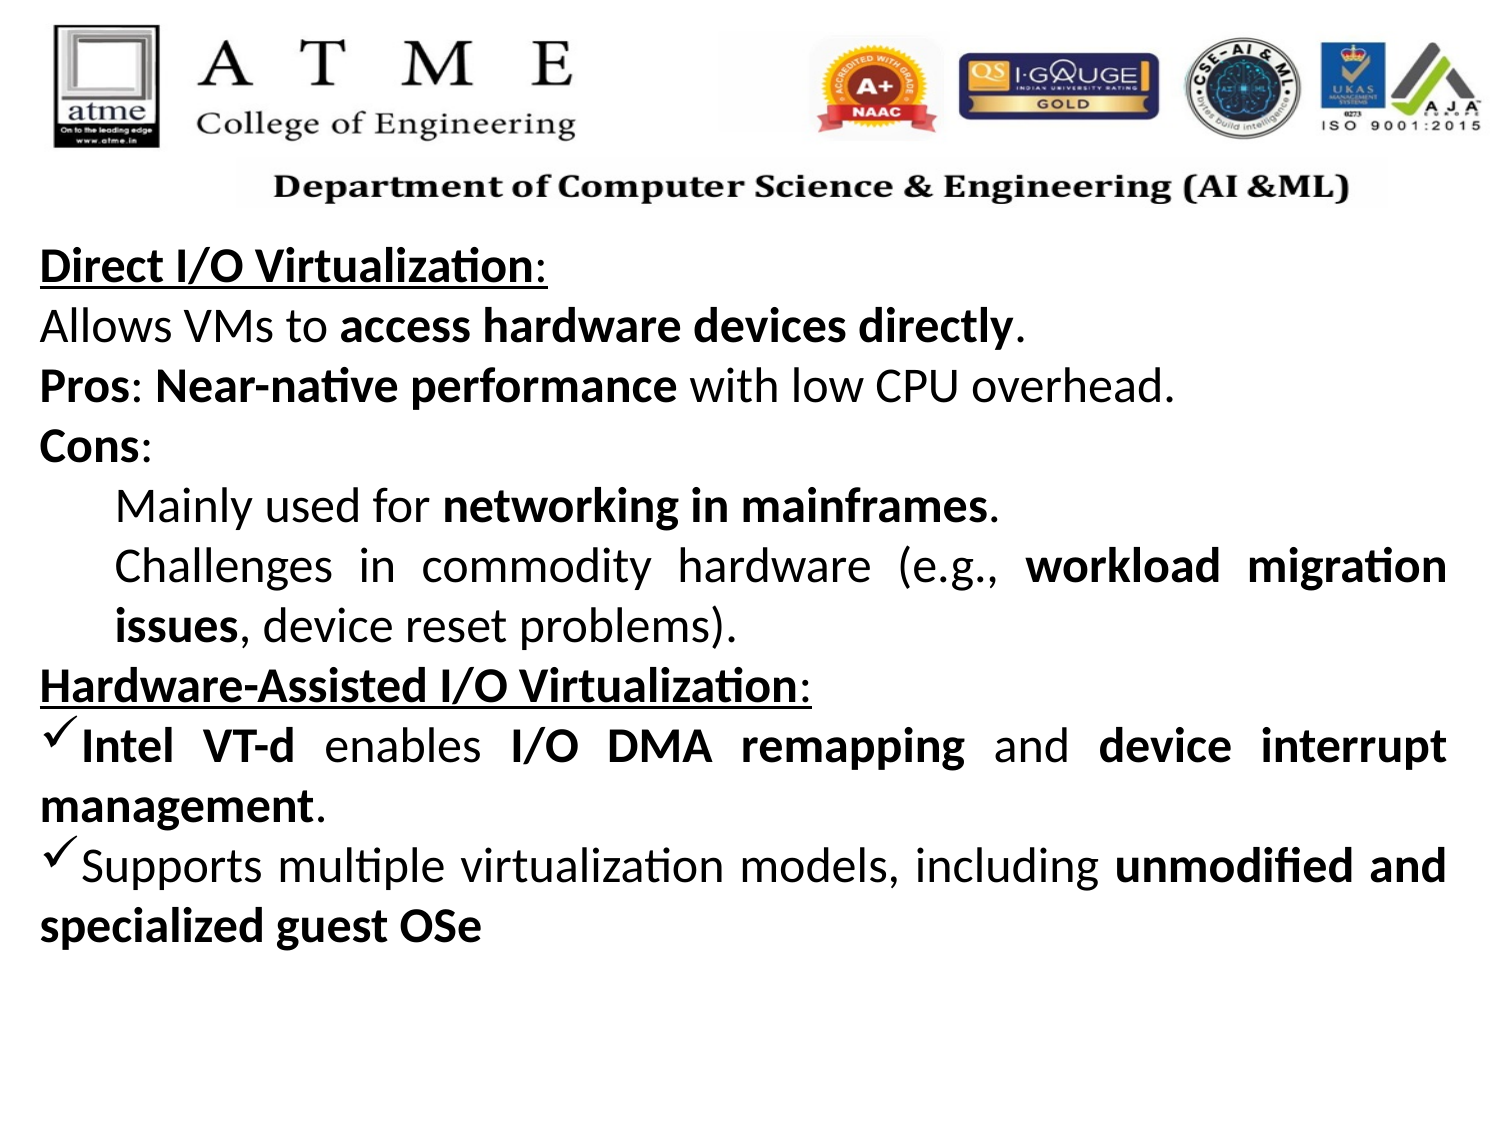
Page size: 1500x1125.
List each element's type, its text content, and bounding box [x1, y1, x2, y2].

picture [24, 0, 1500, 226]
text_box Direct I/O Virtualization: Allows VMs to access hardware devices directly. Pros: Near-native performance with low CPU overhead. Cons: Mainly used for networking in mainframes. Challenges in commodity hardware (e.g., workload migration issues, device reset problems). Hardware-Assisted I/O Virtualization: Intel VT-d enables I/O DMA remapping and device interrupt management. Supports multiple virtualization models, including unmodified and specialized guest OSe [24, 233, 1463, 1040]
